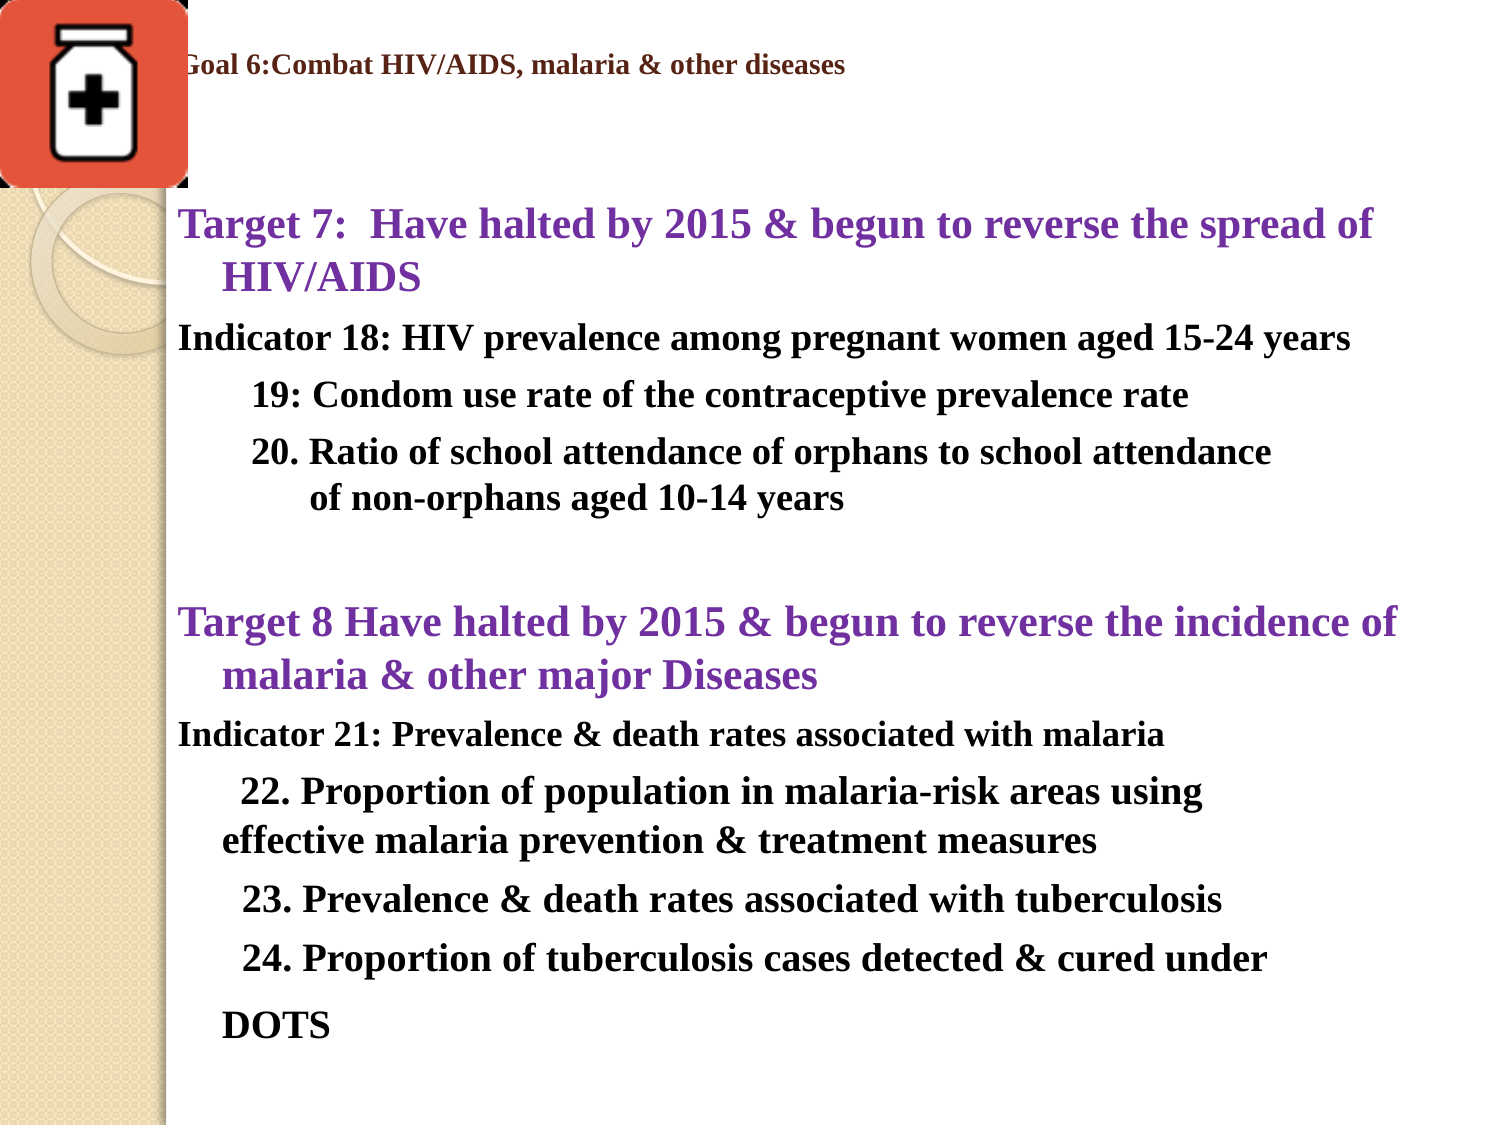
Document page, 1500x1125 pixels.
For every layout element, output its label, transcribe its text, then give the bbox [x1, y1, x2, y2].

title Goal 6:Combat HIV/AIDS, malaria & other diseases [195, 37, 1500, 138]
picture [0, 0, 188, 188]
list Target 7: Have halted by 2015 & begun to reverse the spread of HIV/AIDS Indicator 18: HIV prevalence among pregnant women aged 15-24 years 19: Condom use rate of the contraceptive prevalence rate 20. Ratio of school attendance of orphans to school attendance of non-orphans aged 10-14 years Target 8 Have halted by 2015 & begun to reverse the incidence of malaria & other major Diseases Indicator 21: Prevalence & death rates associated with malaria 22. Proportion of population in malaria-risk areas using effective malaria prevention & treatment measures 23. Prevalence & death rates associated with tuberculosis 24. Proportion of tuberculosis cases detected & cured under DOTS [150, 187, 1500, 1063]
